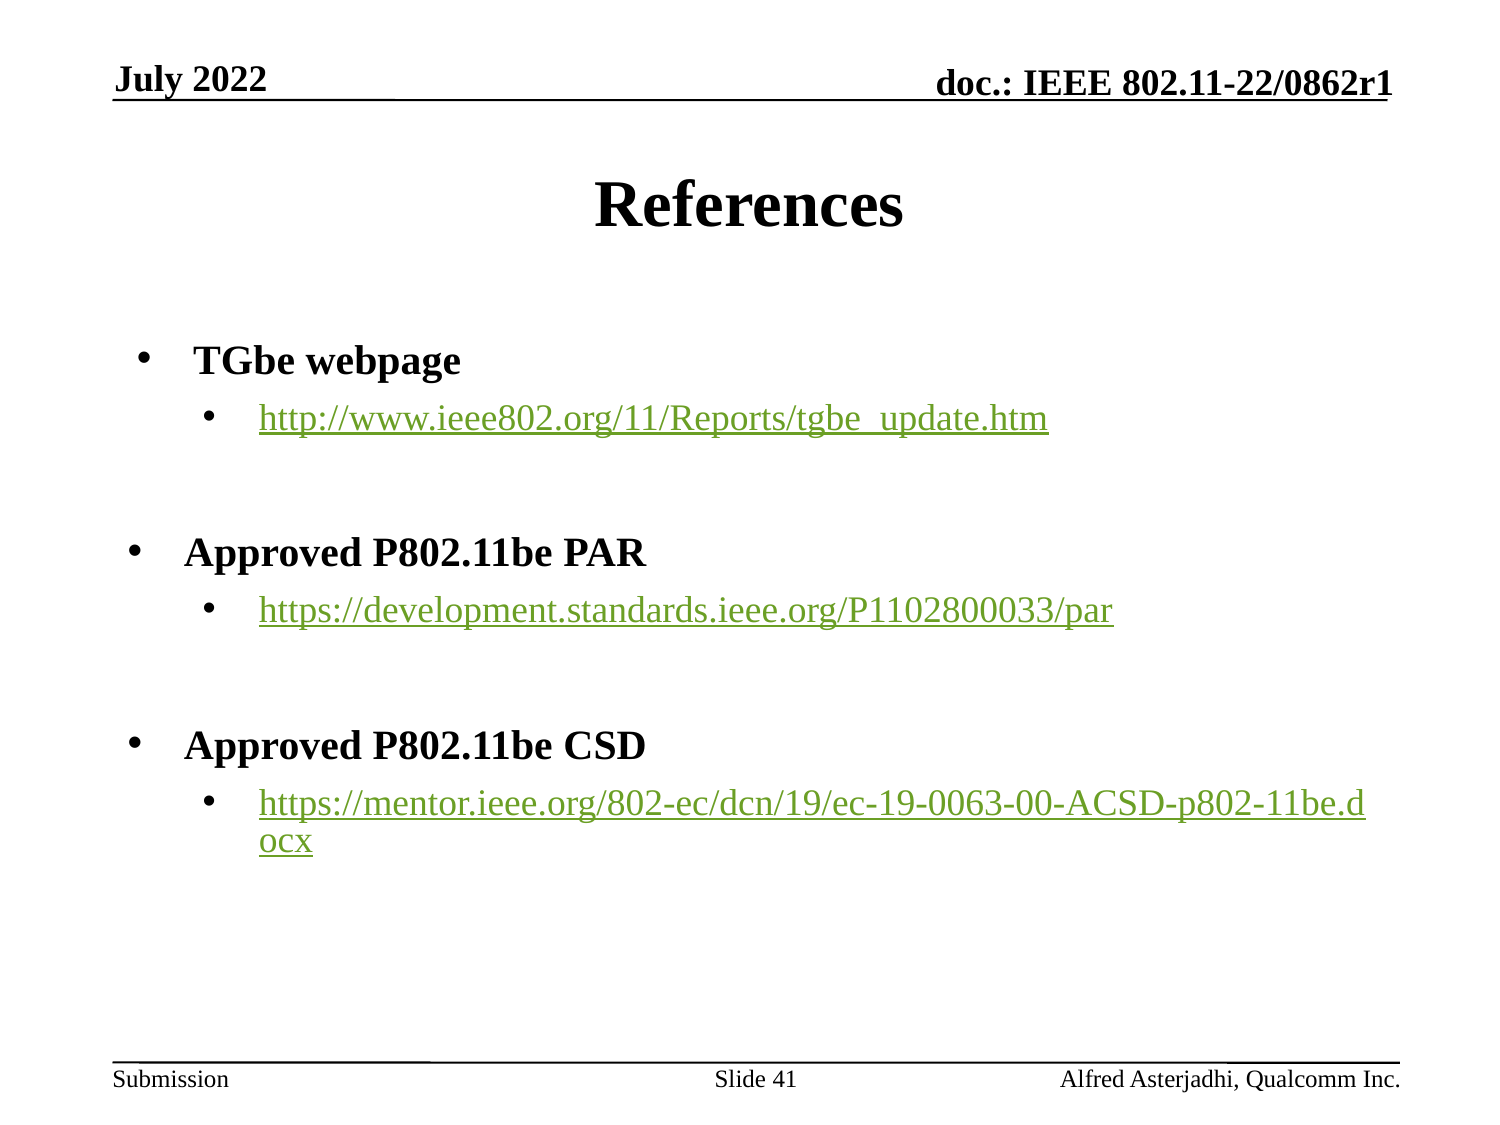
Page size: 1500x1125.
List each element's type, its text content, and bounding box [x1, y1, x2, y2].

title References [112, 112, 1388, 288]
slide_number Slide 41 [712, 1061, 800, 1123]
list TGbe webpage http://www.ieee802.org/11/Reports/tgbe_update.htm Approved P802.11be PAR https://development.standards.ieee.org/P1102800033/par Approved P802.11be CSD https://mentor.ieee.org/802-ec/dcn/19/ec-19-0063-00-ACSD-p802-11be.docx [112, 324, 1388, 1000]
footer Alfred Asterjadhi, Qualcomm Inc. [878, 1061, 1402, 1093]
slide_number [114, 54, 493, 100]
